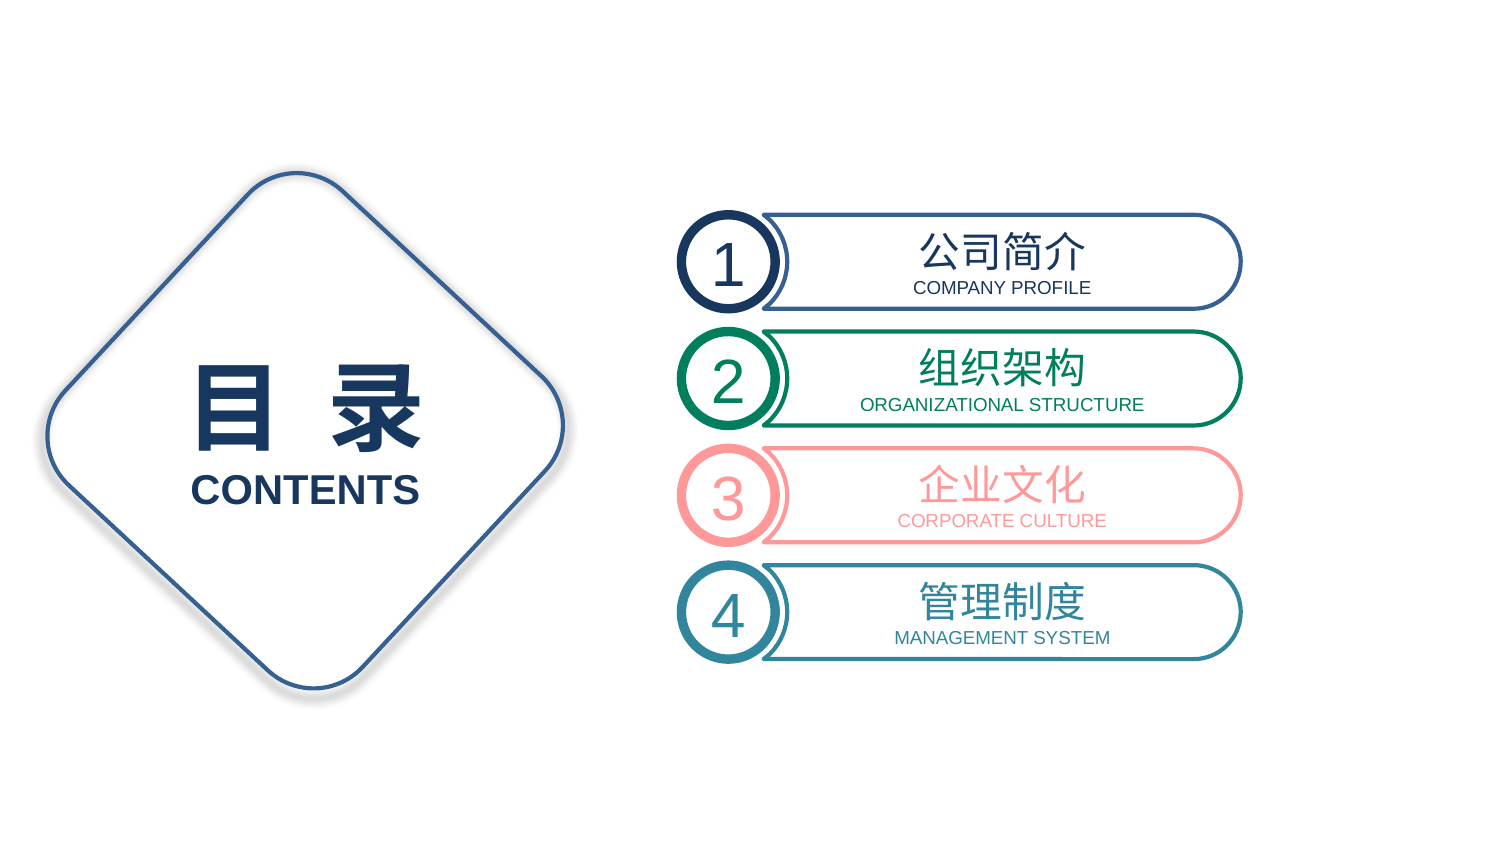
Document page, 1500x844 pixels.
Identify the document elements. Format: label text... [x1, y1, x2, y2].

text_box 1 [681, 214, 776, 309]
text_box 组织架构 ORGANIZATIONAL STRUCTURE [763, 331, 1241, 426]
text_box 4 [681, 565, 776, 660]
text_box 3 [681, 448, 776, 543]
text_box 公司简介 COMPANY PROFILE [763, 214, 1241, 309]
text_box 管理制度 MANAGEMENT SYSTEM [763, 565, 1241, 660]
text_box 目 录 [137, 345, 473, 463]
text_box [45, 171, 566, 691]
text_box 企业文化 CORPORATE CULTURE [763, 448, 1241, 543]
text_box 2 [681, 331, 776, 426]
text_box CONTENTS [139, 463, 472, 514]
